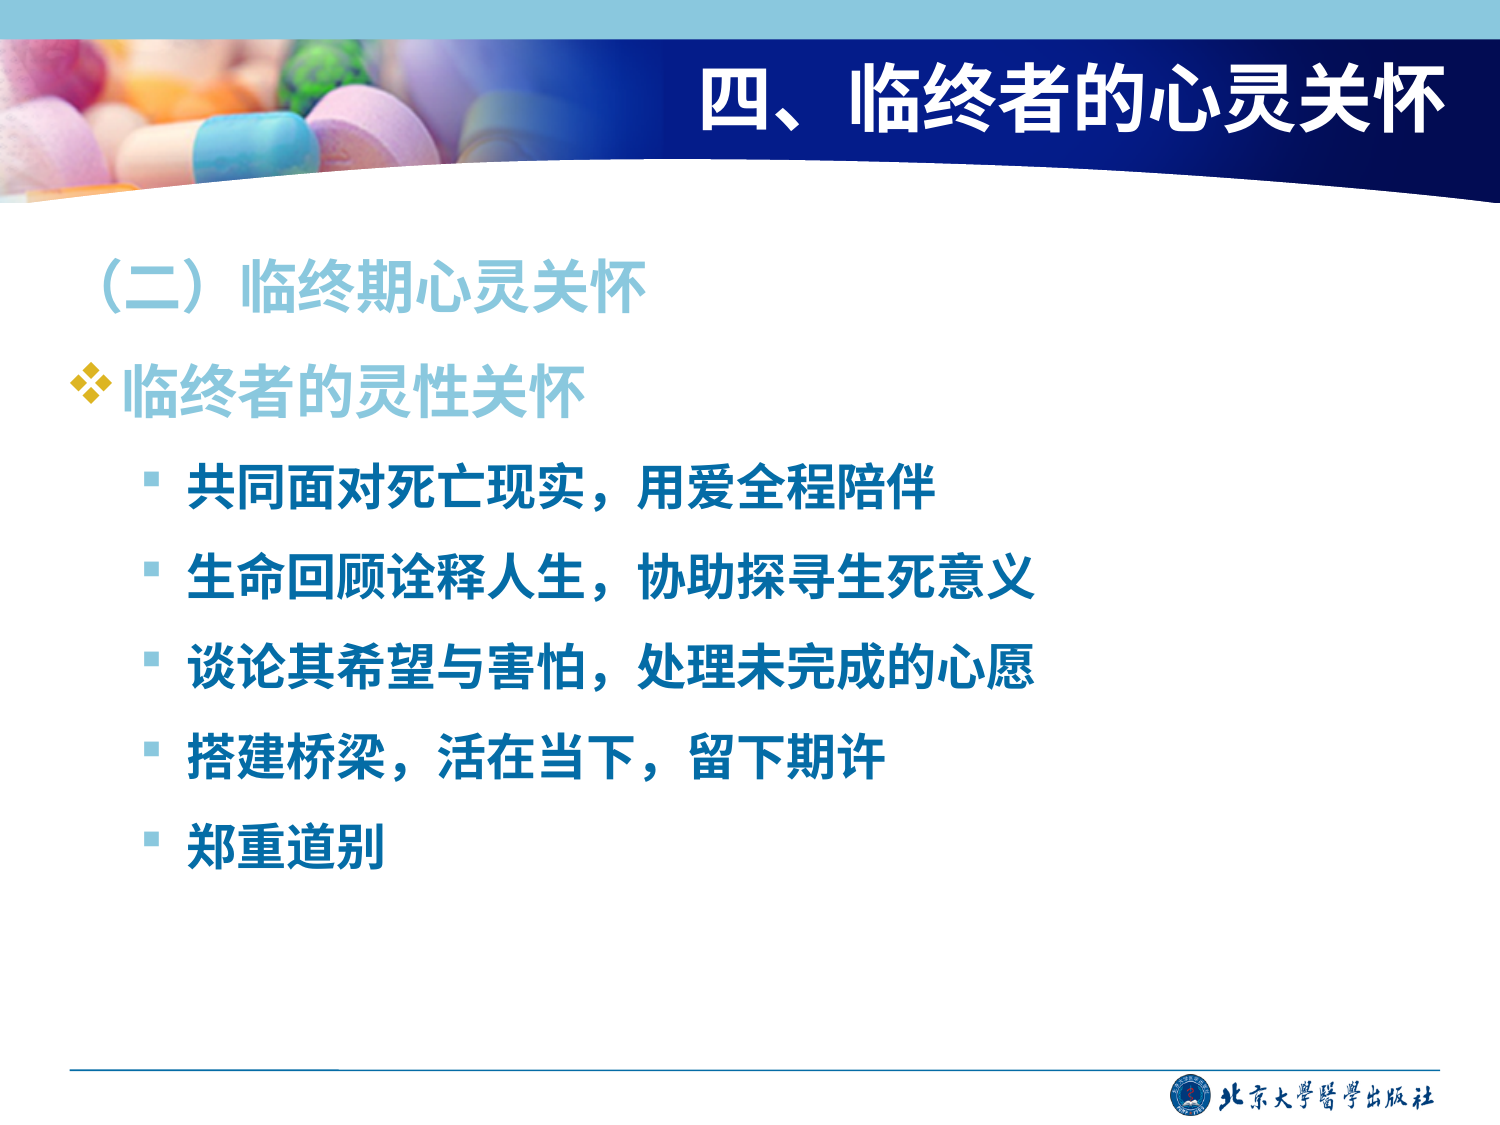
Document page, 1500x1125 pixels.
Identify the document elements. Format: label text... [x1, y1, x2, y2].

list （二）临终期心灵关怀 临终者的灵性关怀 共同面对死亡现实，用爱全程陪伴 生命回顾诠释人生，协助探寻生死意义 谈论其希望与害怕，处理未完成的心愿 搭建桥梁，活在当下，留下期许 郑重道别 [49, 207, 1463, 1026]
title 四、临终者的心灵关怀 [137, 49, 1463, 143]
picture [1170, 1074, 1436, 1118]
picture [0, 40, 1500, 203]
